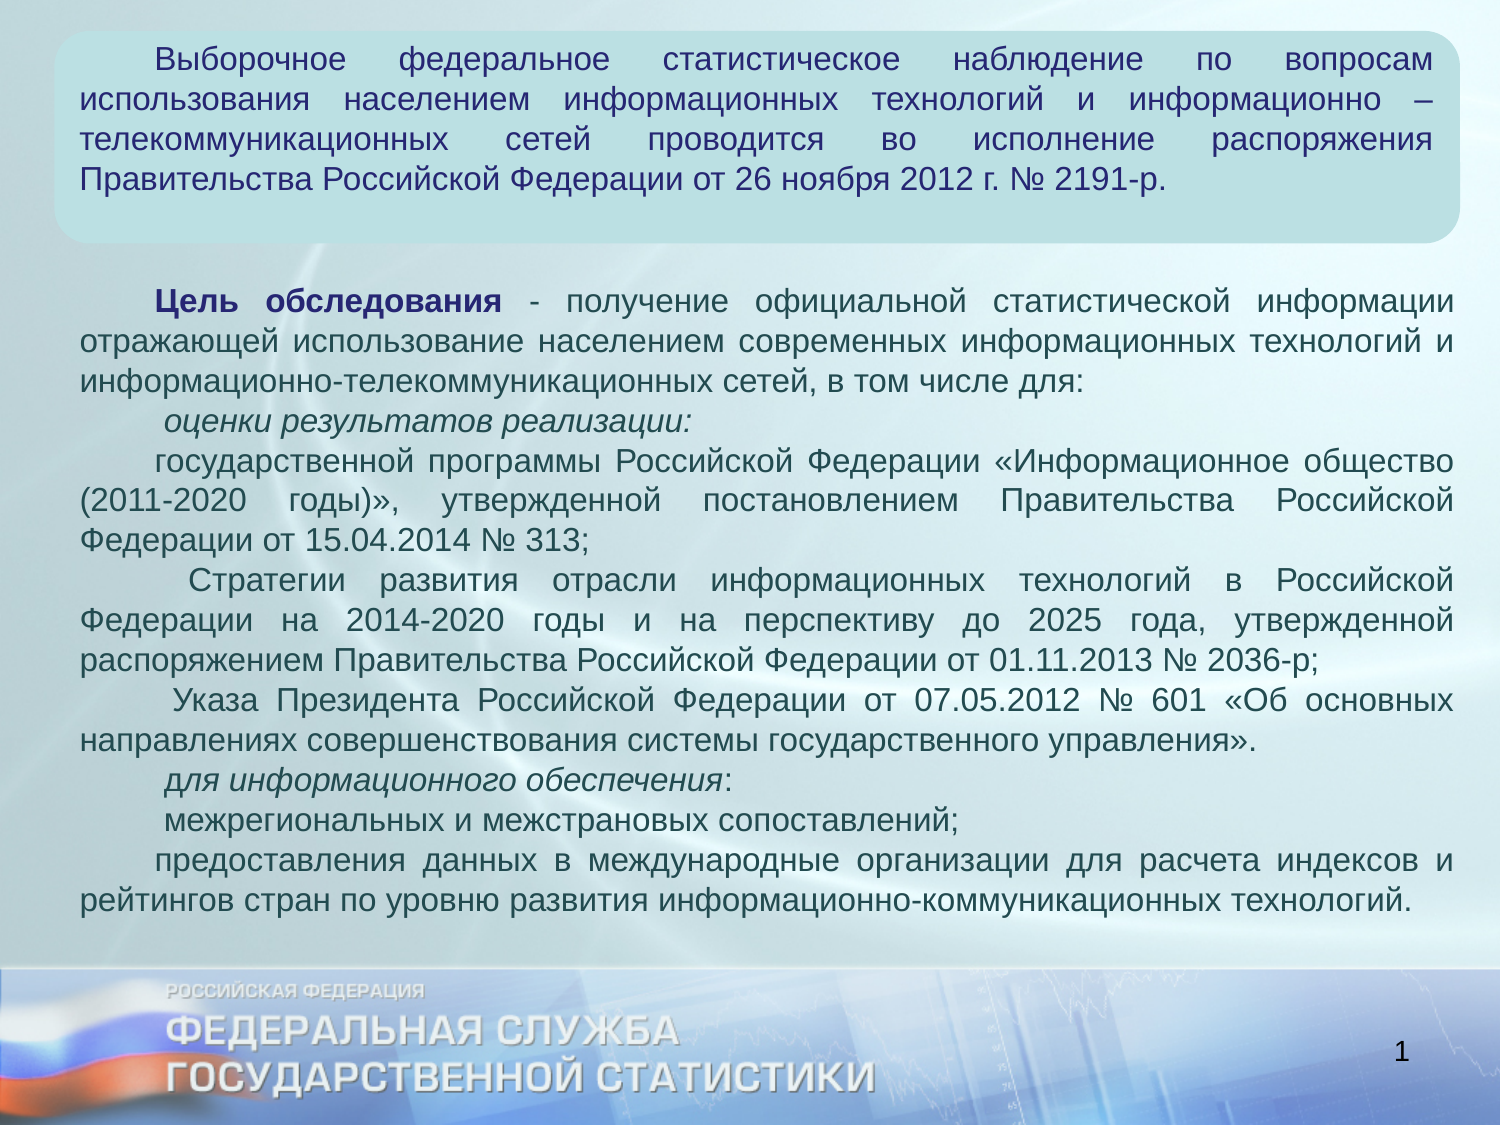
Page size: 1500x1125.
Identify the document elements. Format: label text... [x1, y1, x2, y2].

slide_number 1 [1074, 1045, 1425, 1103]
text_box [100, 1045, 1359, 1093]
text_box Выборочное федеральное статистическое наблюдение по вопросам использования населением информационных технологий и информационно – телекоммуникационных сетей проводится во исполнение распоряжения Правительства Российской Федерации от 26 ноября 2012 г. № 2191-р. [52, 28, 1463, 246]
text_box Цель обследования - получение официальной статистической информации отражающей использование населением современных информационных технологий и информационно-телекоммуникационных сетей, в том числе для: оценки результатов реализации: государственной программы Российской Федерации «Информационное общество (2011-2020 годы)», утвержденной постановлением Правительства Российской Федерации от 15.04.2014 № 313; Стратегии развития отрасли информационных технологий в Российской Федерации на 2014-2020 годы и на перспективу до 2025 года, утвержденной распоряжением Правительства Российской Федерации от 01.11.2013 № 2036-р; Указа Президента Российской Федерации от 07.05.2012 № 601 «Об основных направлениях совершенствования системы государственного управления». для информационного обеспечения: межрегиональных и межстрановых сопоставлений; предоставления данных в международные организации для расчета индексов и рейтингов стран по уровню развития информационно-коммуникационных технологий. [64, 231, 1471, 1045]
picture [0, 0, 1500, 1125]
